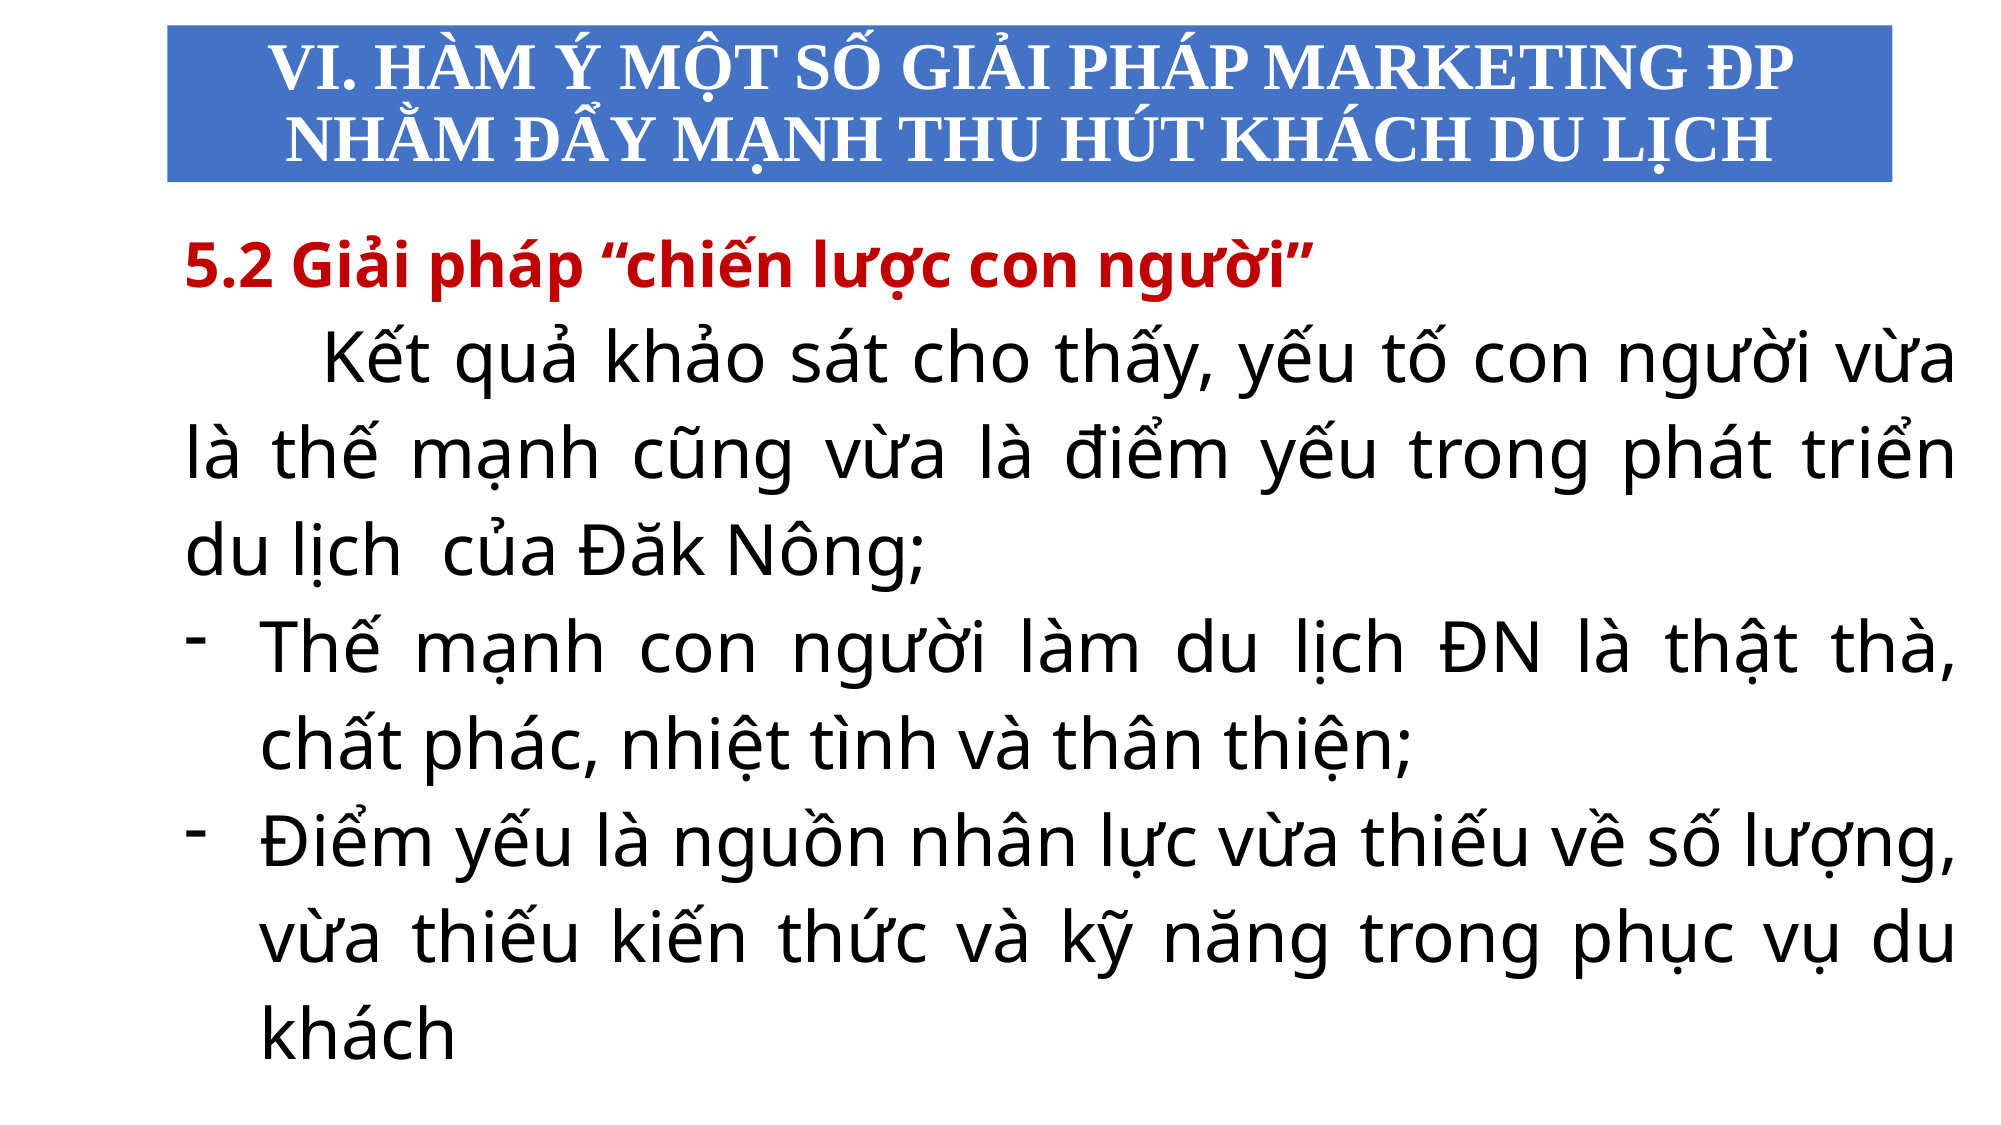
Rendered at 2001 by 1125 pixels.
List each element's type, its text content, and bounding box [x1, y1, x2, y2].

list [142, 196, 1868, 981]
title VI. HÀM Ý MỘT SỐ GIẢI PHÁP MARKETING ĐP NHẰM ĐẨY MẠNH THU HÚT KHÁCH DU LỊCH [167, 25, 1893, 183]
text_box 5.2 Giải pháp “chiến lược con người” Kết quả khảo sát cho thấy, yếu tố con người vừa là thế mạnh cũng vừa là điểm yếu trong phát triển du lịch của Đăk Nông; Thế mạnh con người làm du lịch ĐN là thật thà, chất phác, nhiệt tình và thân thiện; Điểm yếu là nguồn nhân lực vừa thiếu về số lượng, vừa thiếu kiến thức và kỹ năng trong phục vụ du khách [169, 198, 1975, 1125]
